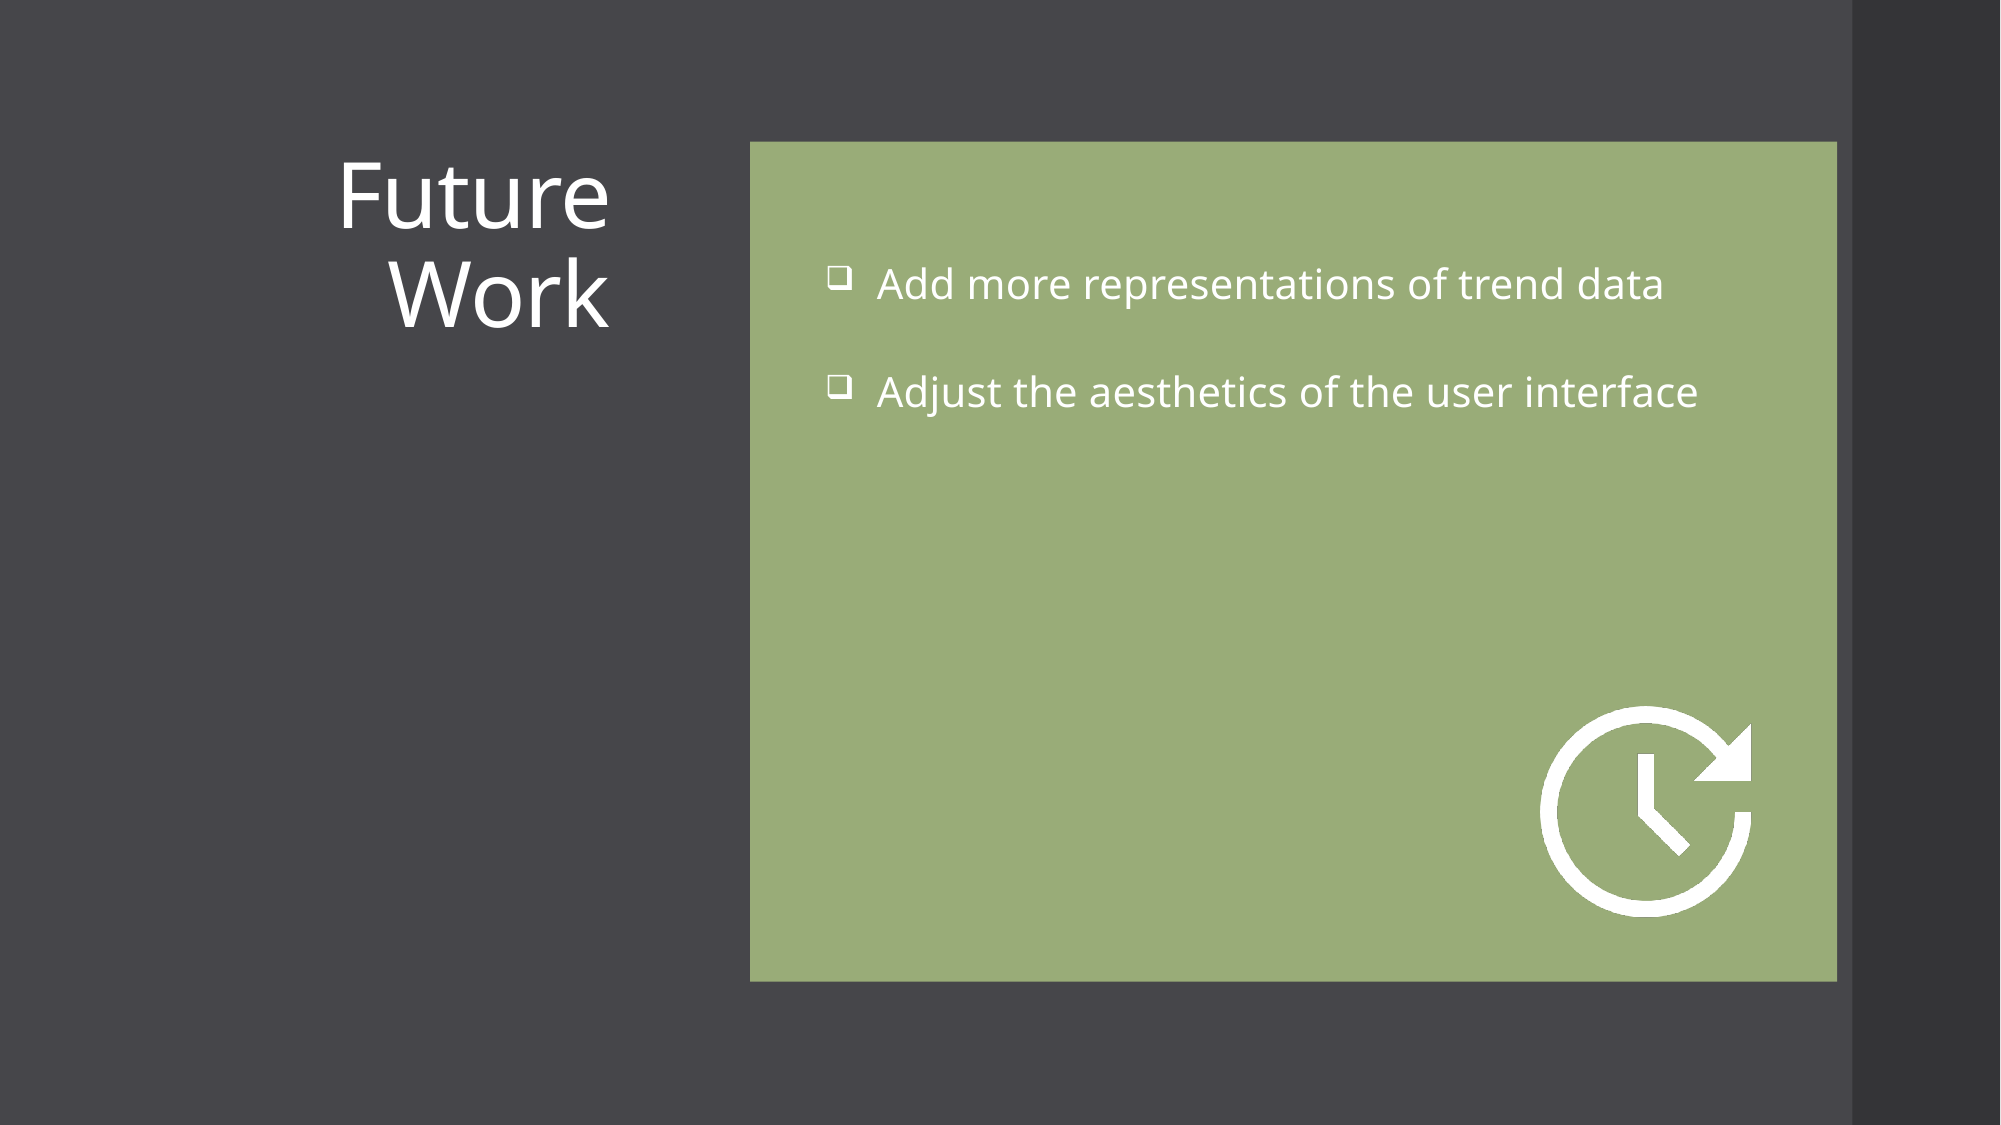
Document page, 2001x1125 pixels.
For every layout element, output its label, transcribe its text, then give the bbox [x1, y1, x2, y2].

title Future Work [174, 141, 626, 982]
picture [1512, 678, 1779, 945]
list Add more representations of trend data Adjust the aesthetics of the user interface [750, 141, 1838, 982]
